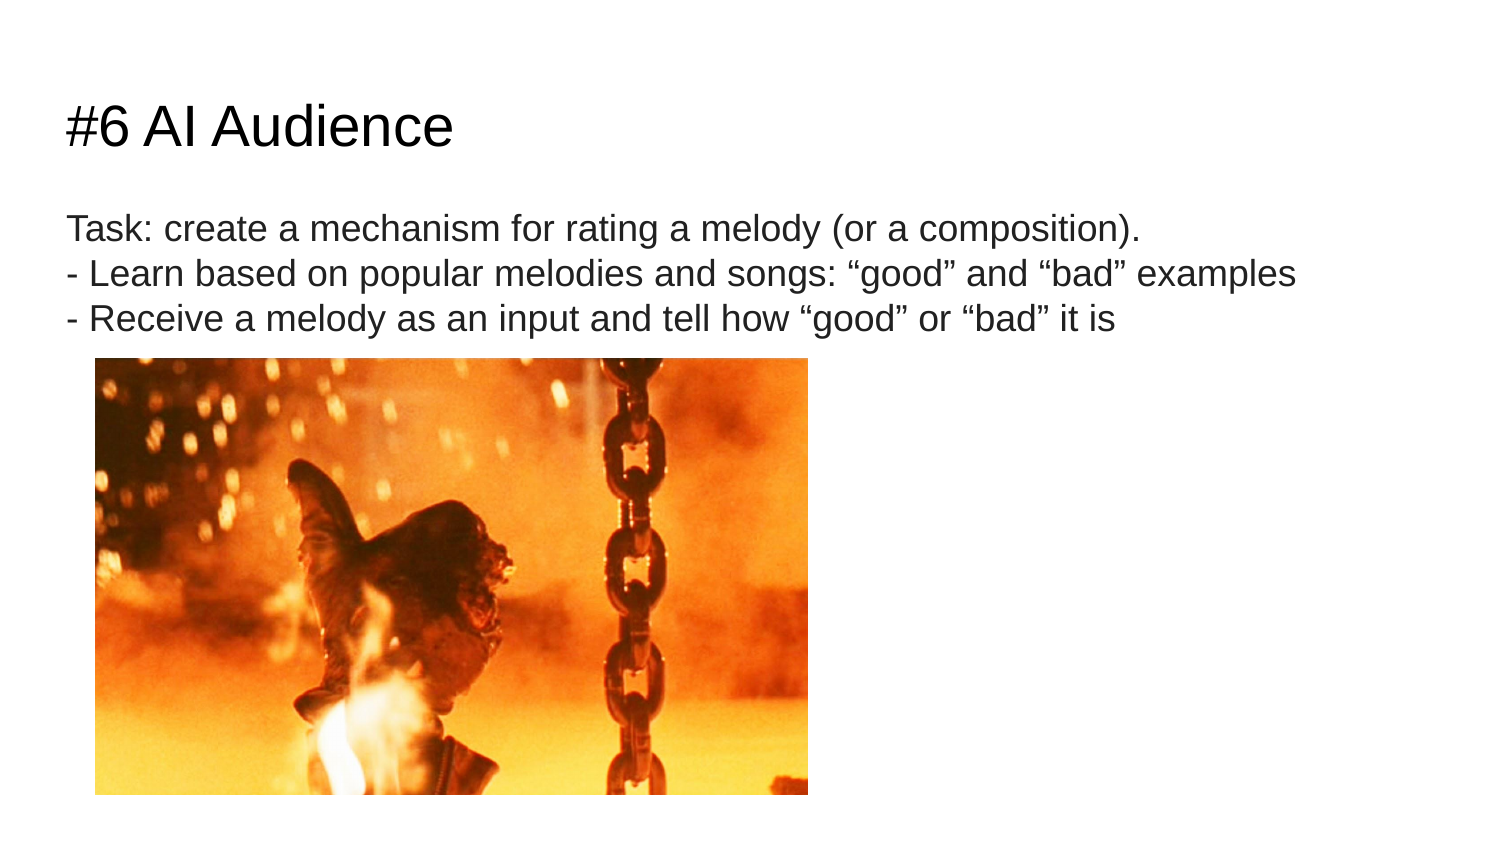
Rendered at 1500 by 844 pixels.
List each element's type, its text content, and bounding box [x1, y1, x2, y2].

list Task: create a mechanism for rating a melody (or a composition). - Learn based on popular melodies and songs: “good” and “bad” examples - Receive a melody as an input and tell how “good” or “bad” it is [51, 189, 1449, 750]
title #6 AI Audience [51, 72, 1449, 167]
picture [95, 358, 808, 795]
